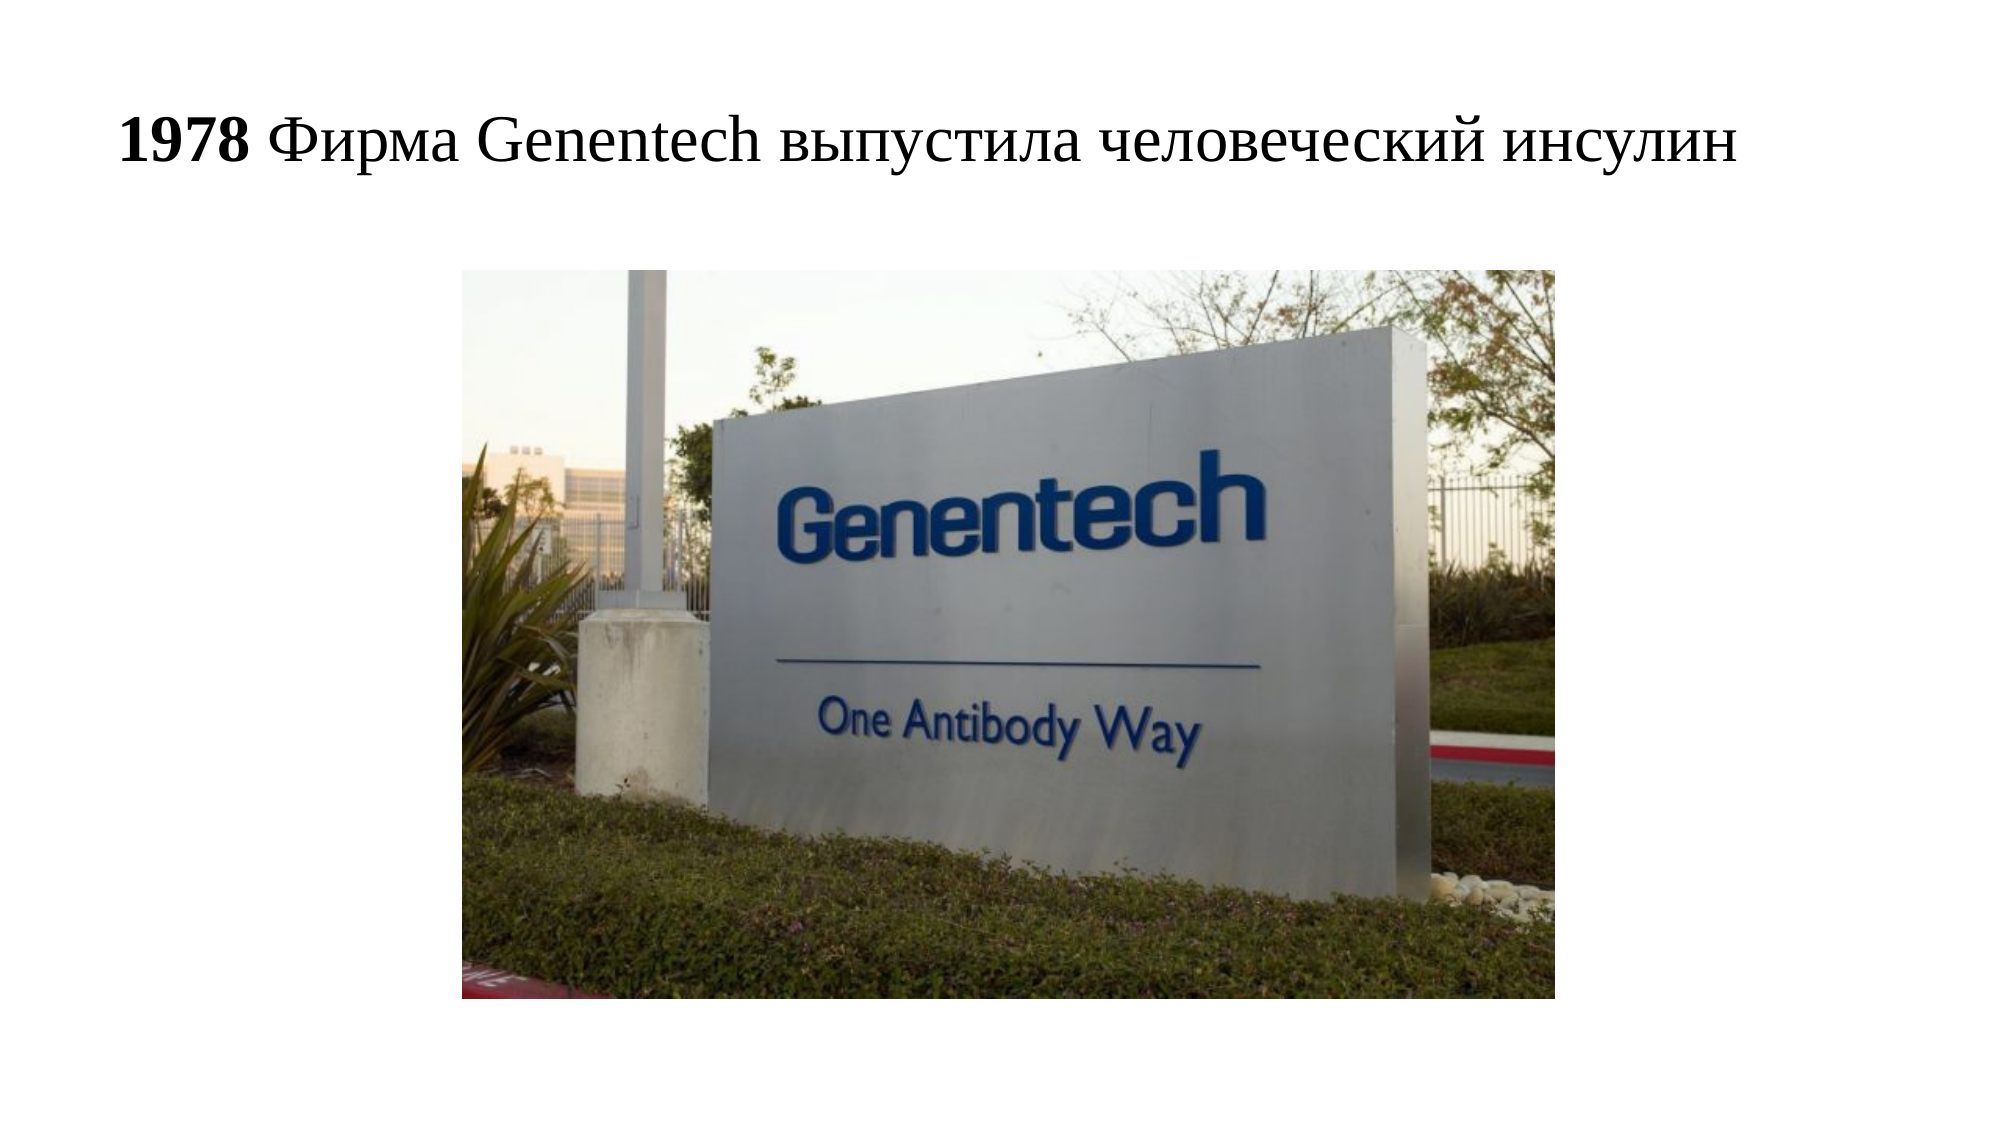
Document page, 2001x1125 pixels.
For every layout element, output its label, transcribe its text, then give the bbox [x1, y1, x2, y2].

list 1978 Фирма Genentech выпустила человеческий инсулин [102, 95, 1915, 271]
picture [462, 270, 1555, 999]
